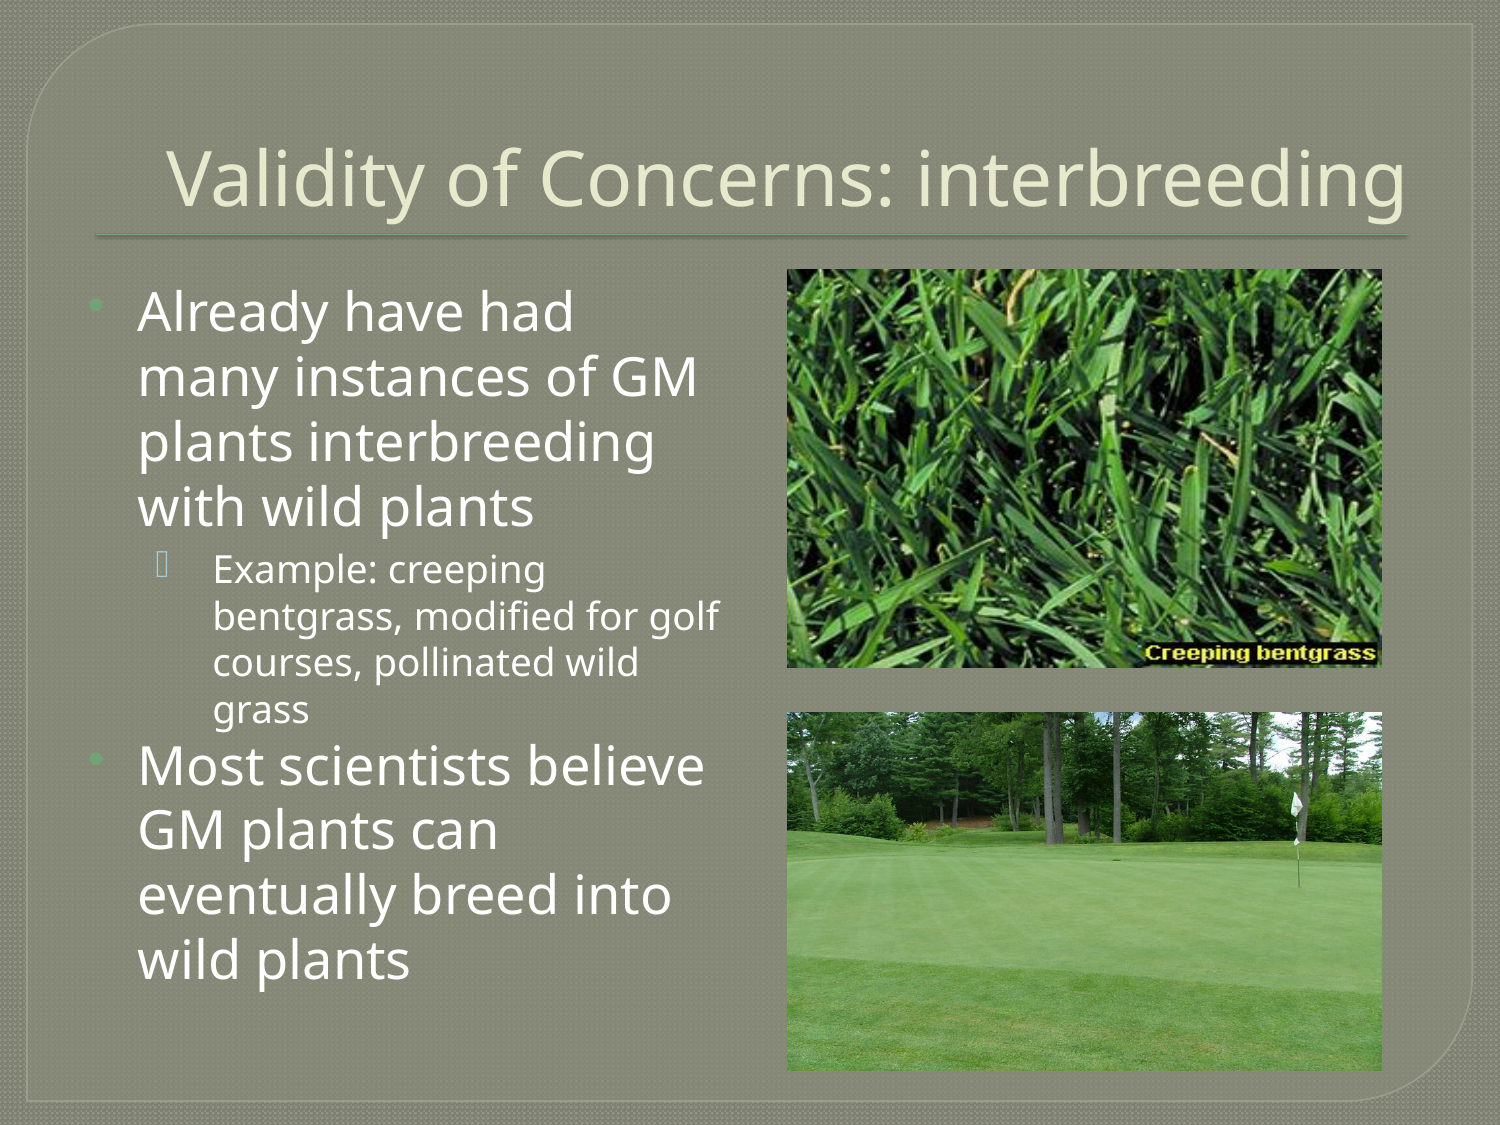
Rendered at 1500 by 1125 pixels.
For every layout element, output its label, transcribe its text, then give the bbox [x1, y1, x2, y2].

list Already have had many instances of GM plants interbreeding with wild plants Example: creeping bentgrass, modified for golf courses, pollinated wild grass Most scientists believe GM plants can eventually breed into wild plants [75, 270, 738, 1013]
title Validity of Concerns: interbreeding [75, 41, 1425, 230]
picture [787, 712, 1382, 1071]
picture [787, 269, 1382, 668]
